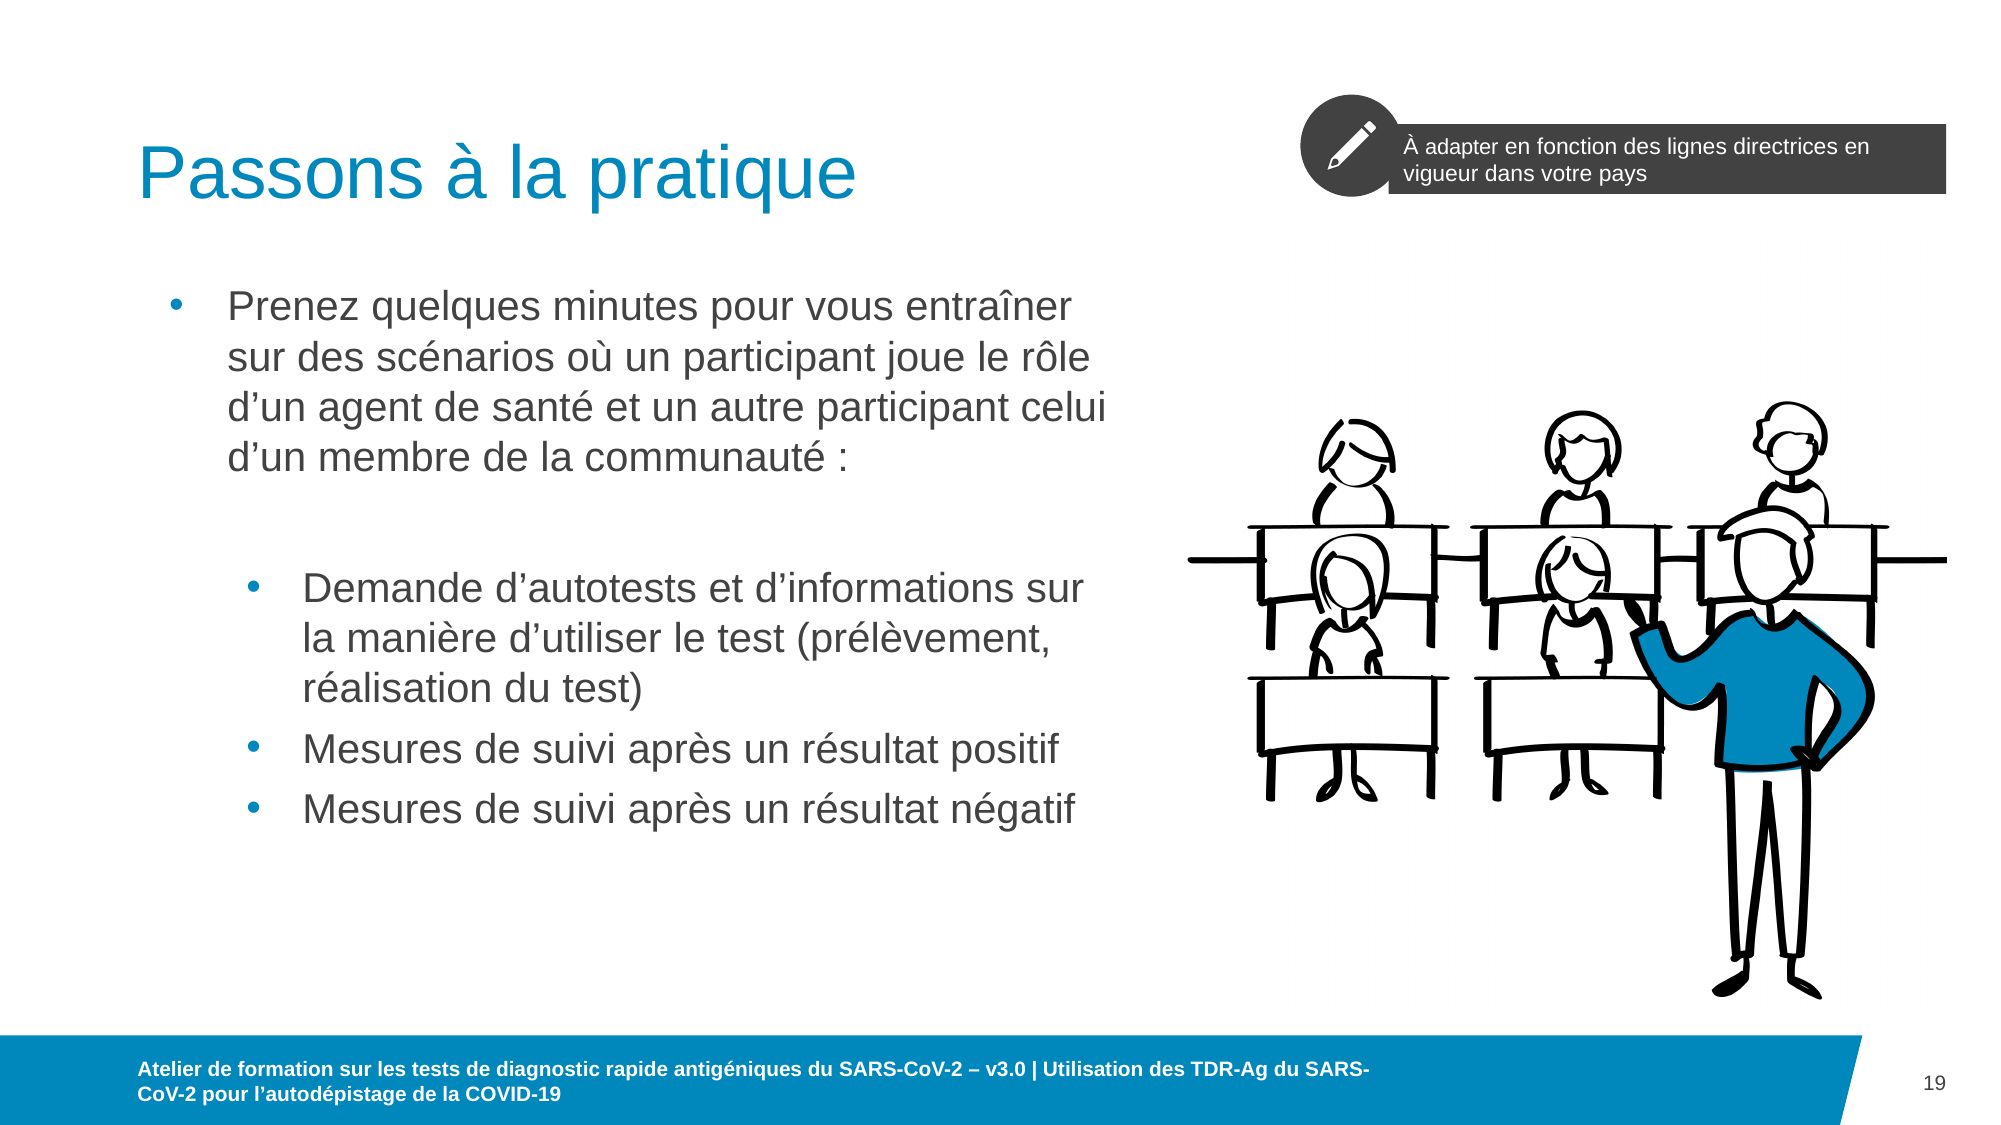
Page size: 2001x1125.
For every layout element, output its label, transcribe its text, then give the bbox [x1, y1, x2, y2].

picture [1175, 238, 1947, 1010]
slide_number 19 [1862, 1035, 1947, 1125]
list Prenez quelques minutes pour vous entraîner sur des scénarios où un participant joue le rôle d’un agent de santé et un autre participant celui d’un membre de la communauté : Demande d’autotests et d’informations sur la manière d’utiliser le test (prélèvement, réalisation du test) Mesures de suivi après un résultat positif Mesures de suivi après un résultat négatif [137, 271, 1133, 1001]
footer Atelier de formation sur les tests de diagnostic rapide antigéniques du SARS-CoV-2 – v3.0 | Utilisation des TDR-Ag du SARS-CoV-2 pour l’autodépistage de la COVID-19 [137, 1039, 1392, 1122]
title Passons à la pratique [137, 59, 1863, 215]
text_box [1302, 96, 1947, 196]
